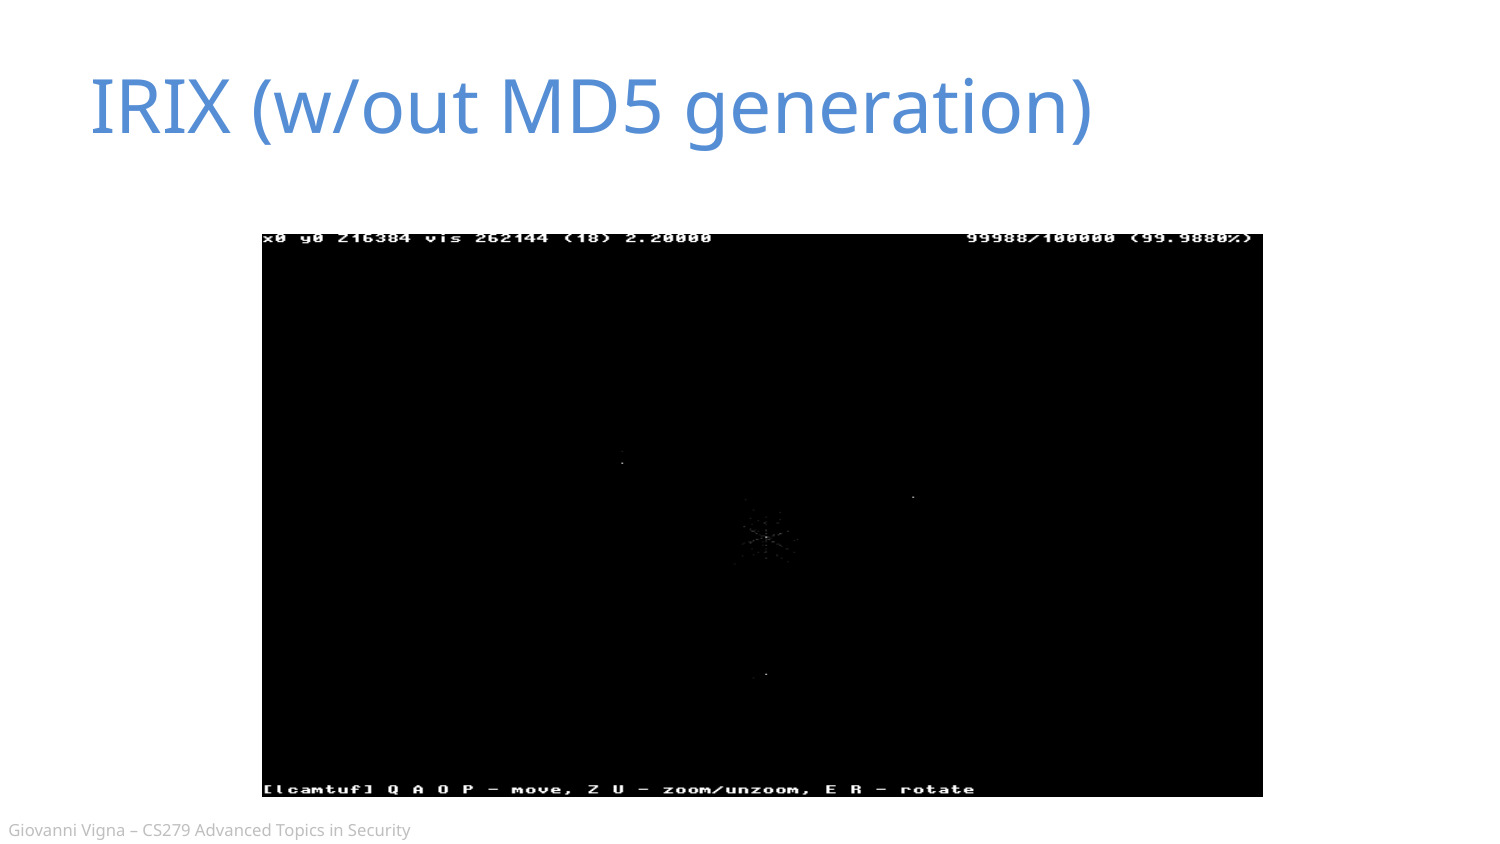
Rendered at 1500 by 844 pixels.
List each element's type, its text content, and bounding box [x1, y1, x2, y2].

picture [262, 234, 1263, 798]
title IRIX (w/out MD5 generation) [75, 33, 1425, 175]
